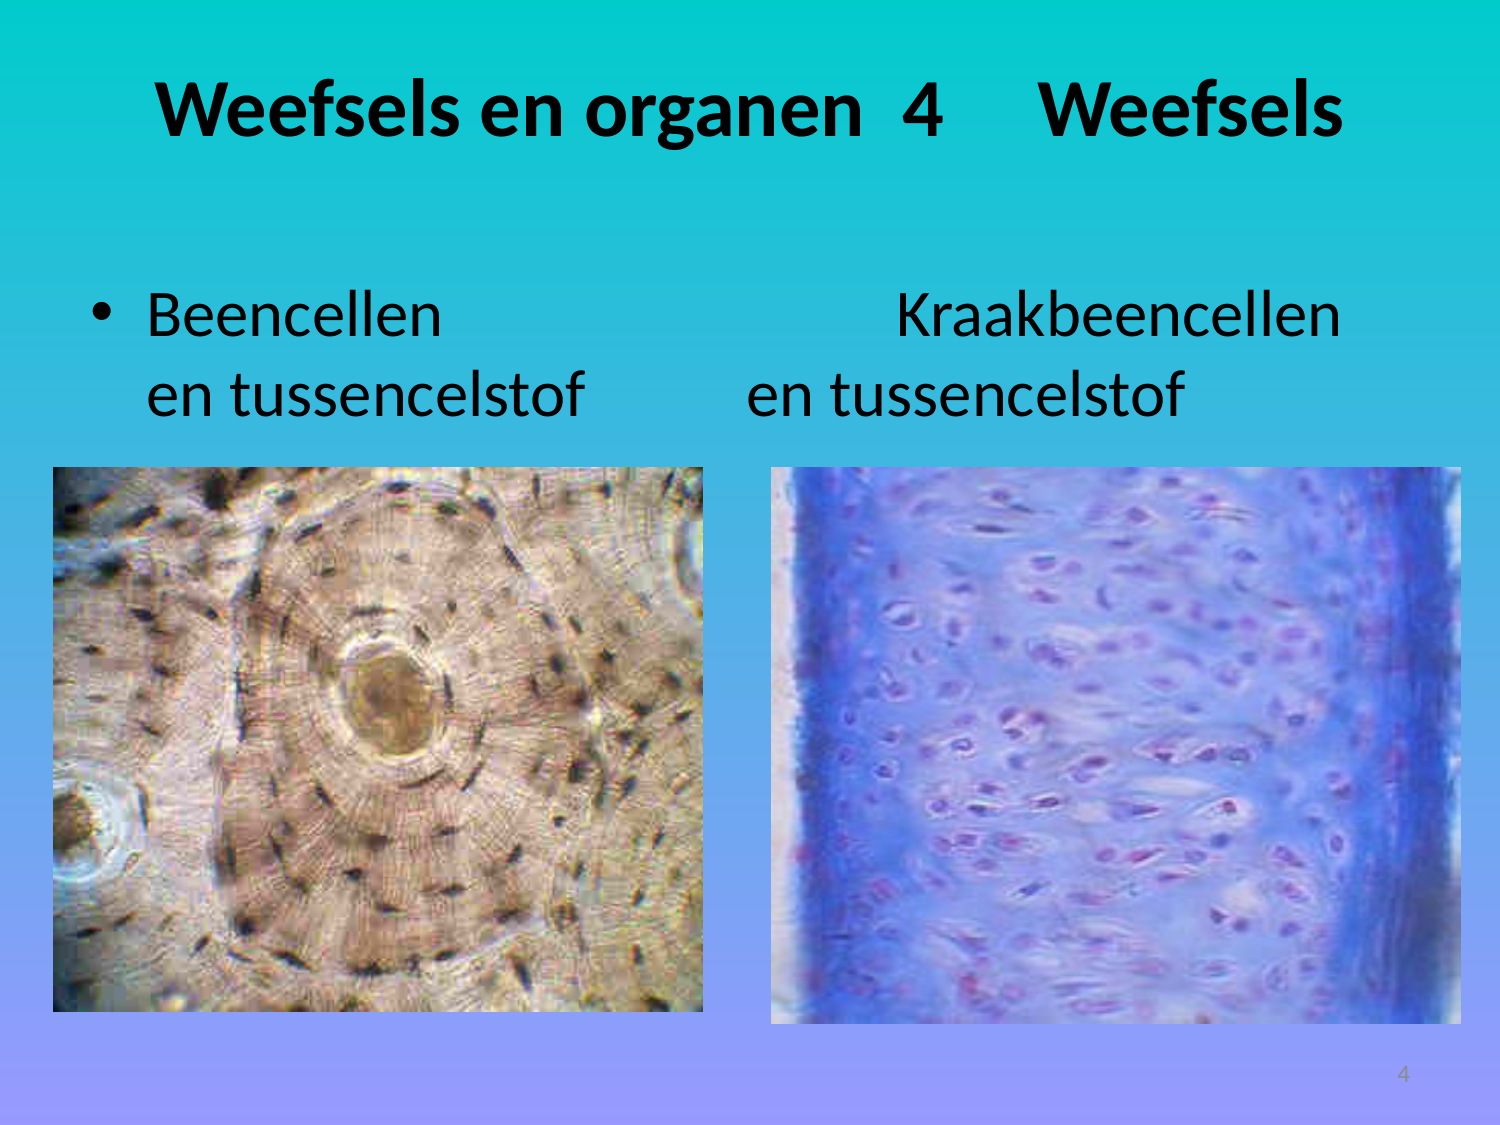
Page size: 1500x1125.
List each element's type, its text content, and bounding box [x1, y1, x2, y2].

title Weefsels en organen 4 Weefsels [75, 45, 1425, 161]
picture [771, 467, 1462, 1024]
list Beencellen Kraakbeencellen en tussencelstof en tussencelstof [75, 262, 1425, 1005]
picture [52, 467, 704, 1012]
slide_number 4 [1074, 1042, 1425, 1103]
